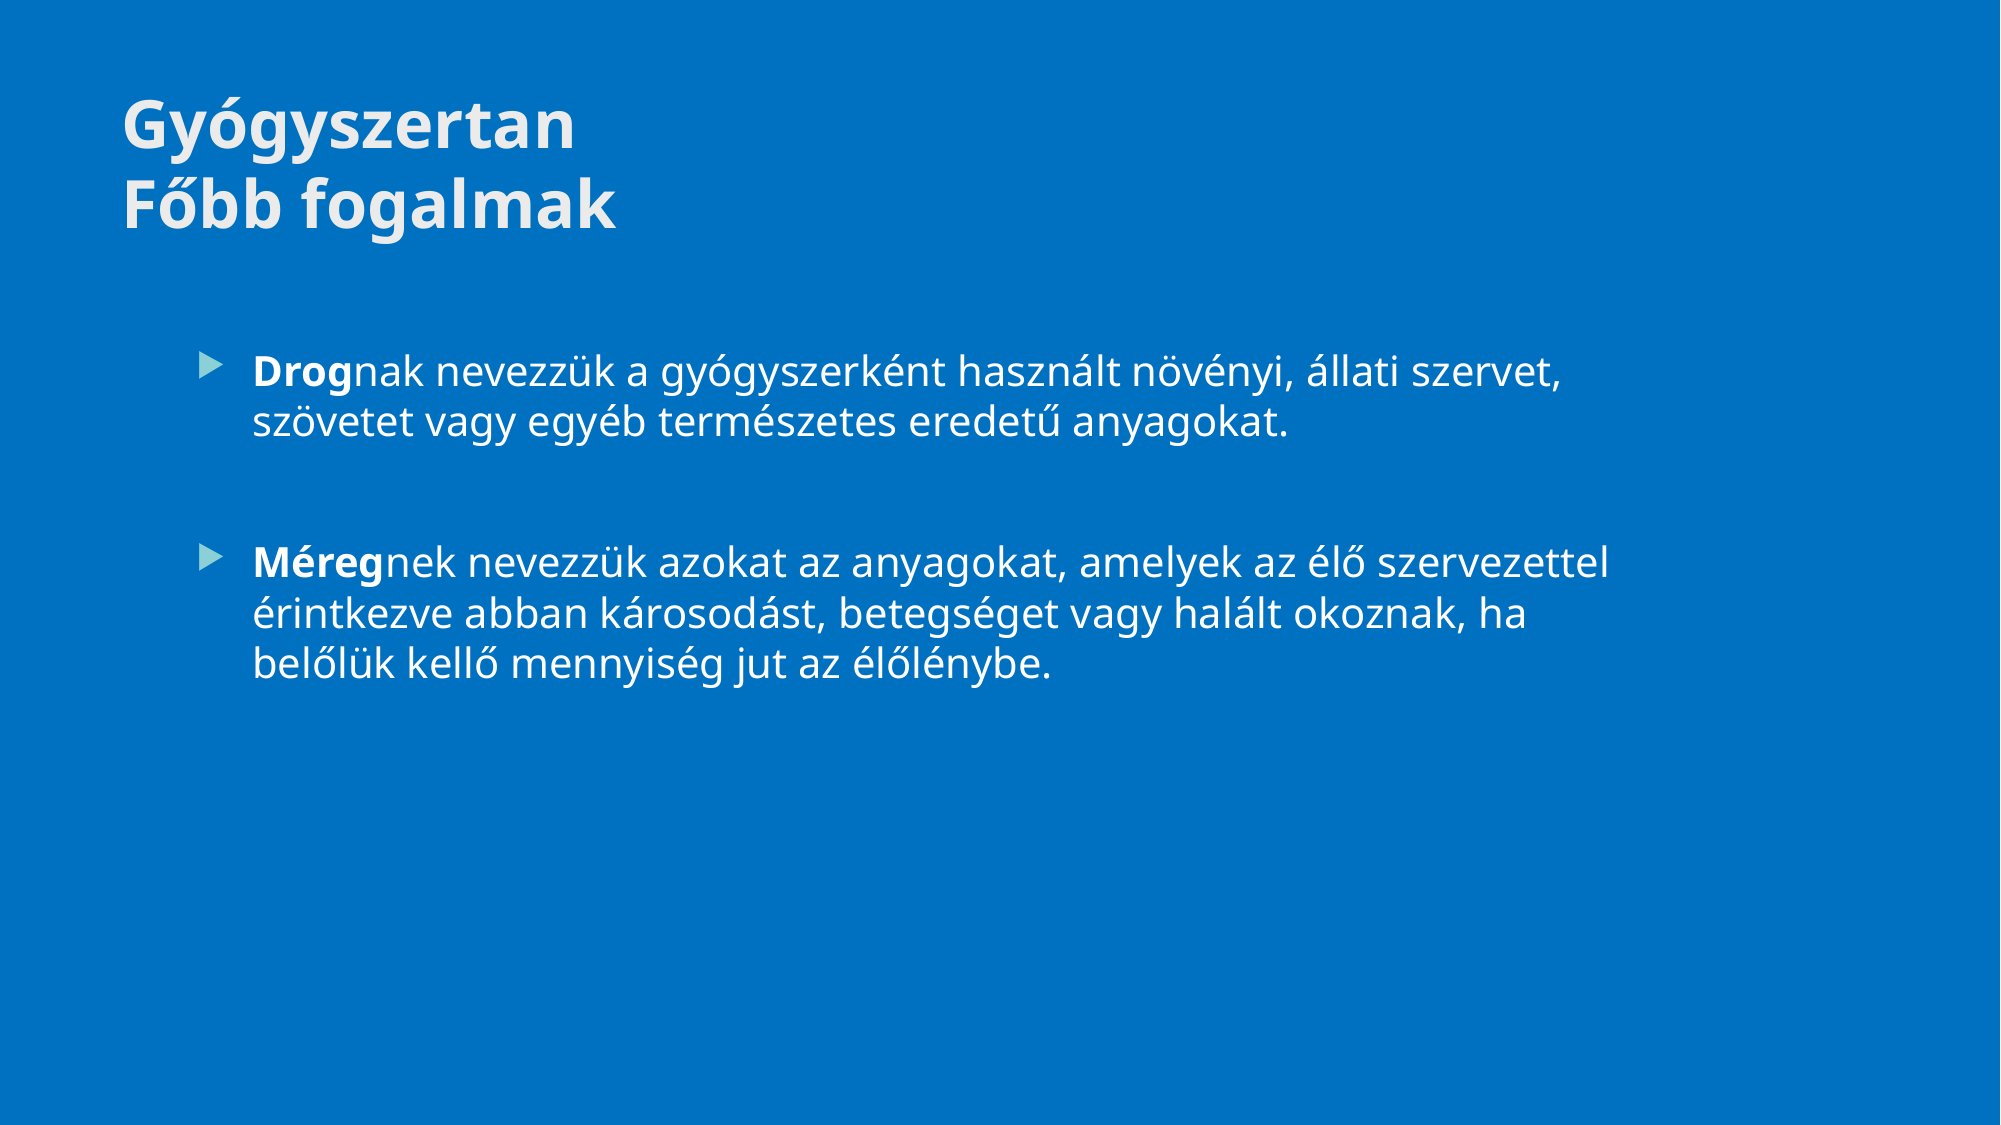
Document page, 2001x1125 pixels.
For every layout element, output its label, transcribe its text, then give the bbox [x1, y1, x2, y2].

title Gyógyszertan Főbb fogalmak [106, 74, 1649, 304]
list Drognak nevezzük a gyógyszerként használt növényi, állati szervet, szövetet vagy egyéb természetes eredetű anyagokat. Méregnek nevezzük azokat az anyagokat, amelyek az élő szervezettel érintkezve abban károsodást, betegséget vagy halált okoznak, ha belőlük kellő mennyiség jut az élőlénybe. [181, 336, 1649, 1025]
